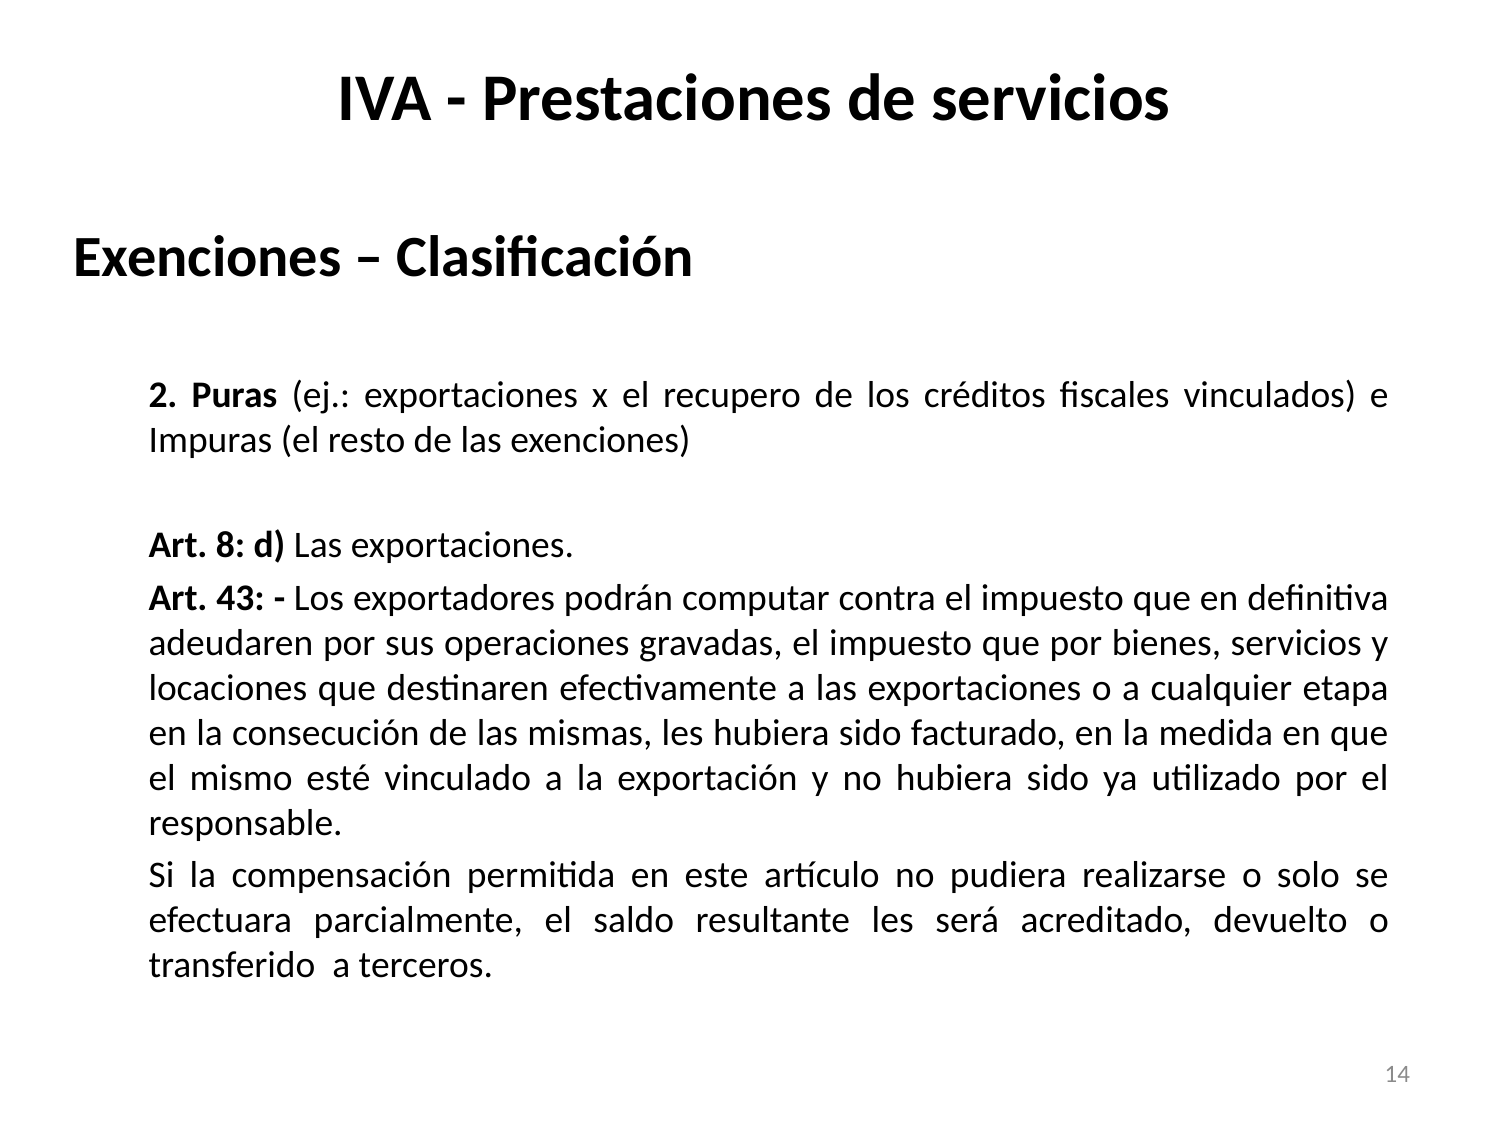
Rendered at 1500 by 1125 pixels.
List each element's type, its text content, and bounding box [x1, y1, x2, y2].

slide_number 14 [1074, 1042, 1425, 1103]
title IVA - Prestaciones de servicios [117, 0, 1393, 188]
list Exenciones – Clasificación 2. Puras (ej.: exportaciones x el recupero de los créditos fiscales vinculados) e Impuras (el resto de las exenciones) Art. 8: d) Las exportaciones. Art. 43: - Los exportadores podrán computar contra el impuesto que en definitiva adeudaren por sus operaciones gravadas, el impuesto que por bienes, servicios y locaciones que destinaren efectivamente a las exportaciones o a cualquier etapa en la consecución de las mismas, les hubiera sido facturado, en la medida en que el mismo esté vinculado a la exportación y no hubiera sido ya utilizado por el responsable. Si la compensación permitida en este artículo no pudiera realizarse o solo se efectuara parcialmente, el saldo resultante les será acreditado, devuelto o transferido a terceros. [58, 210, 1406, 979]
